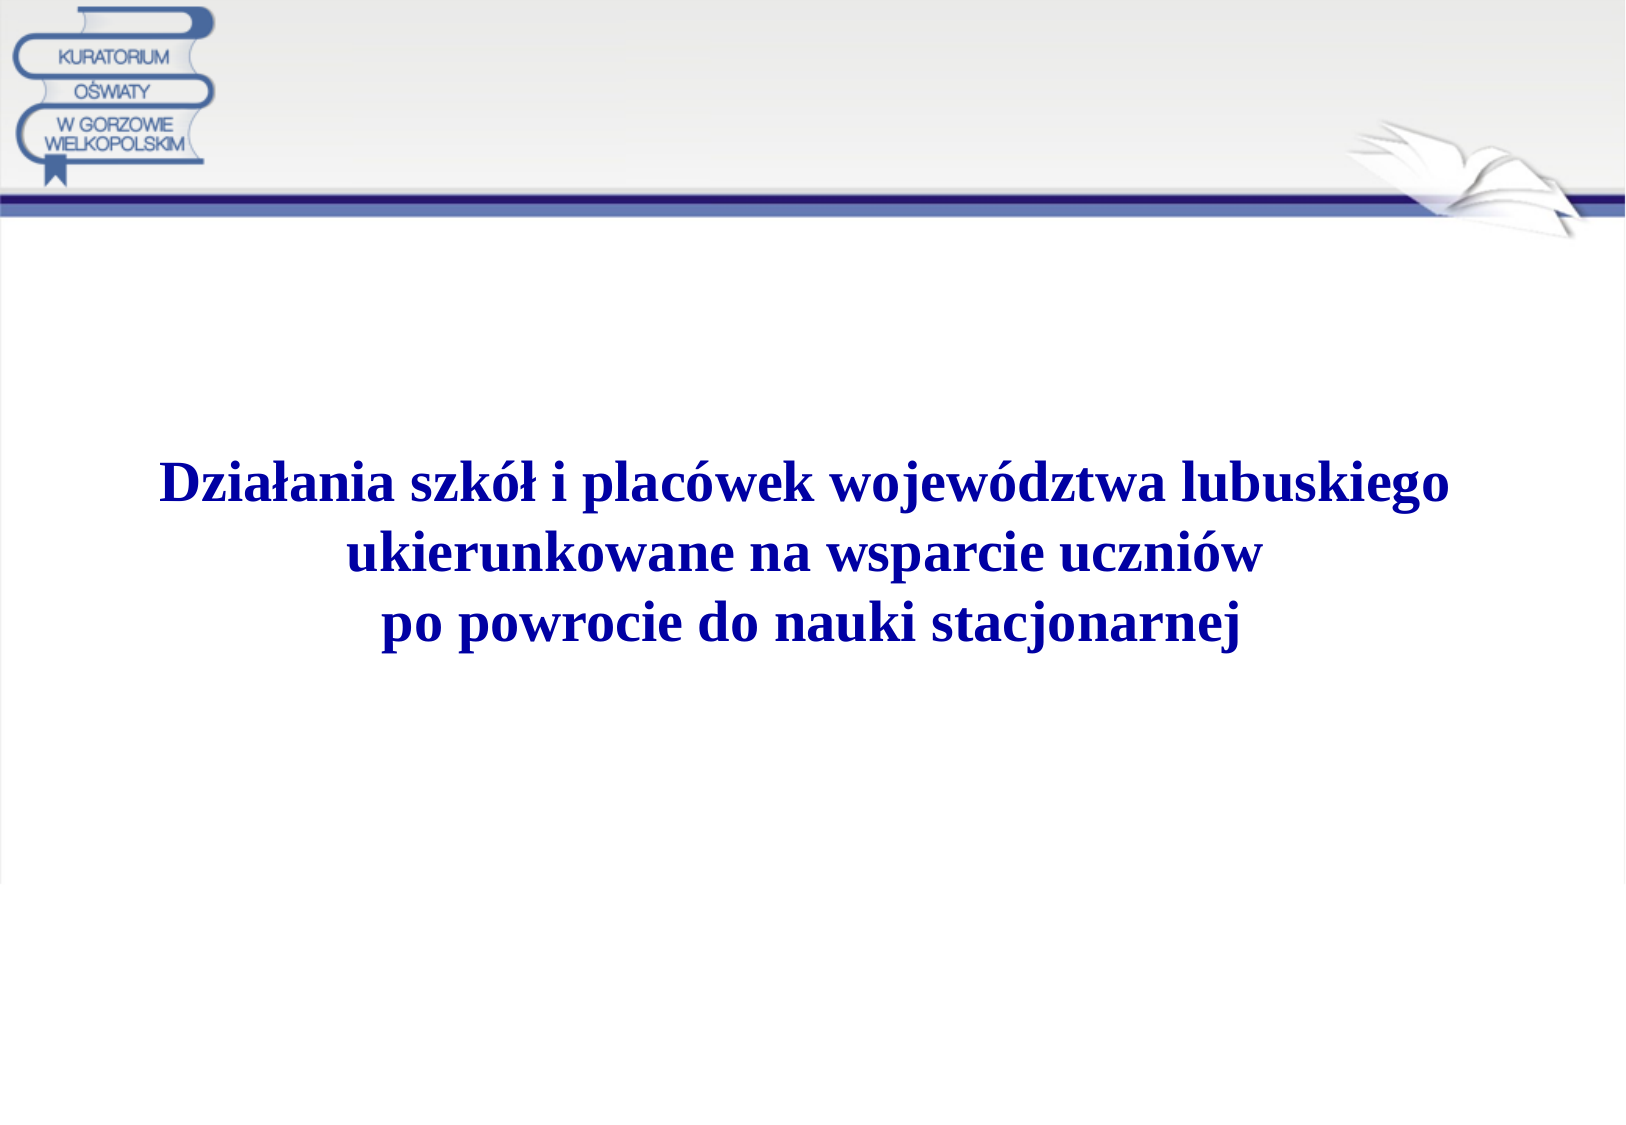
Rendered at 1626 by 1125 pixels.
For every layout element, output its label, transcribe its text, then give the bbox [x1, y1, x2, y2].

list Działania szkół i placówek województwa lubuskiego ukierunkowane na wsparcie uczniów po powrocie do nauki stacjonarnej [25, 234, 1600, 938]
picture [0, 0, 1626, 1125]
